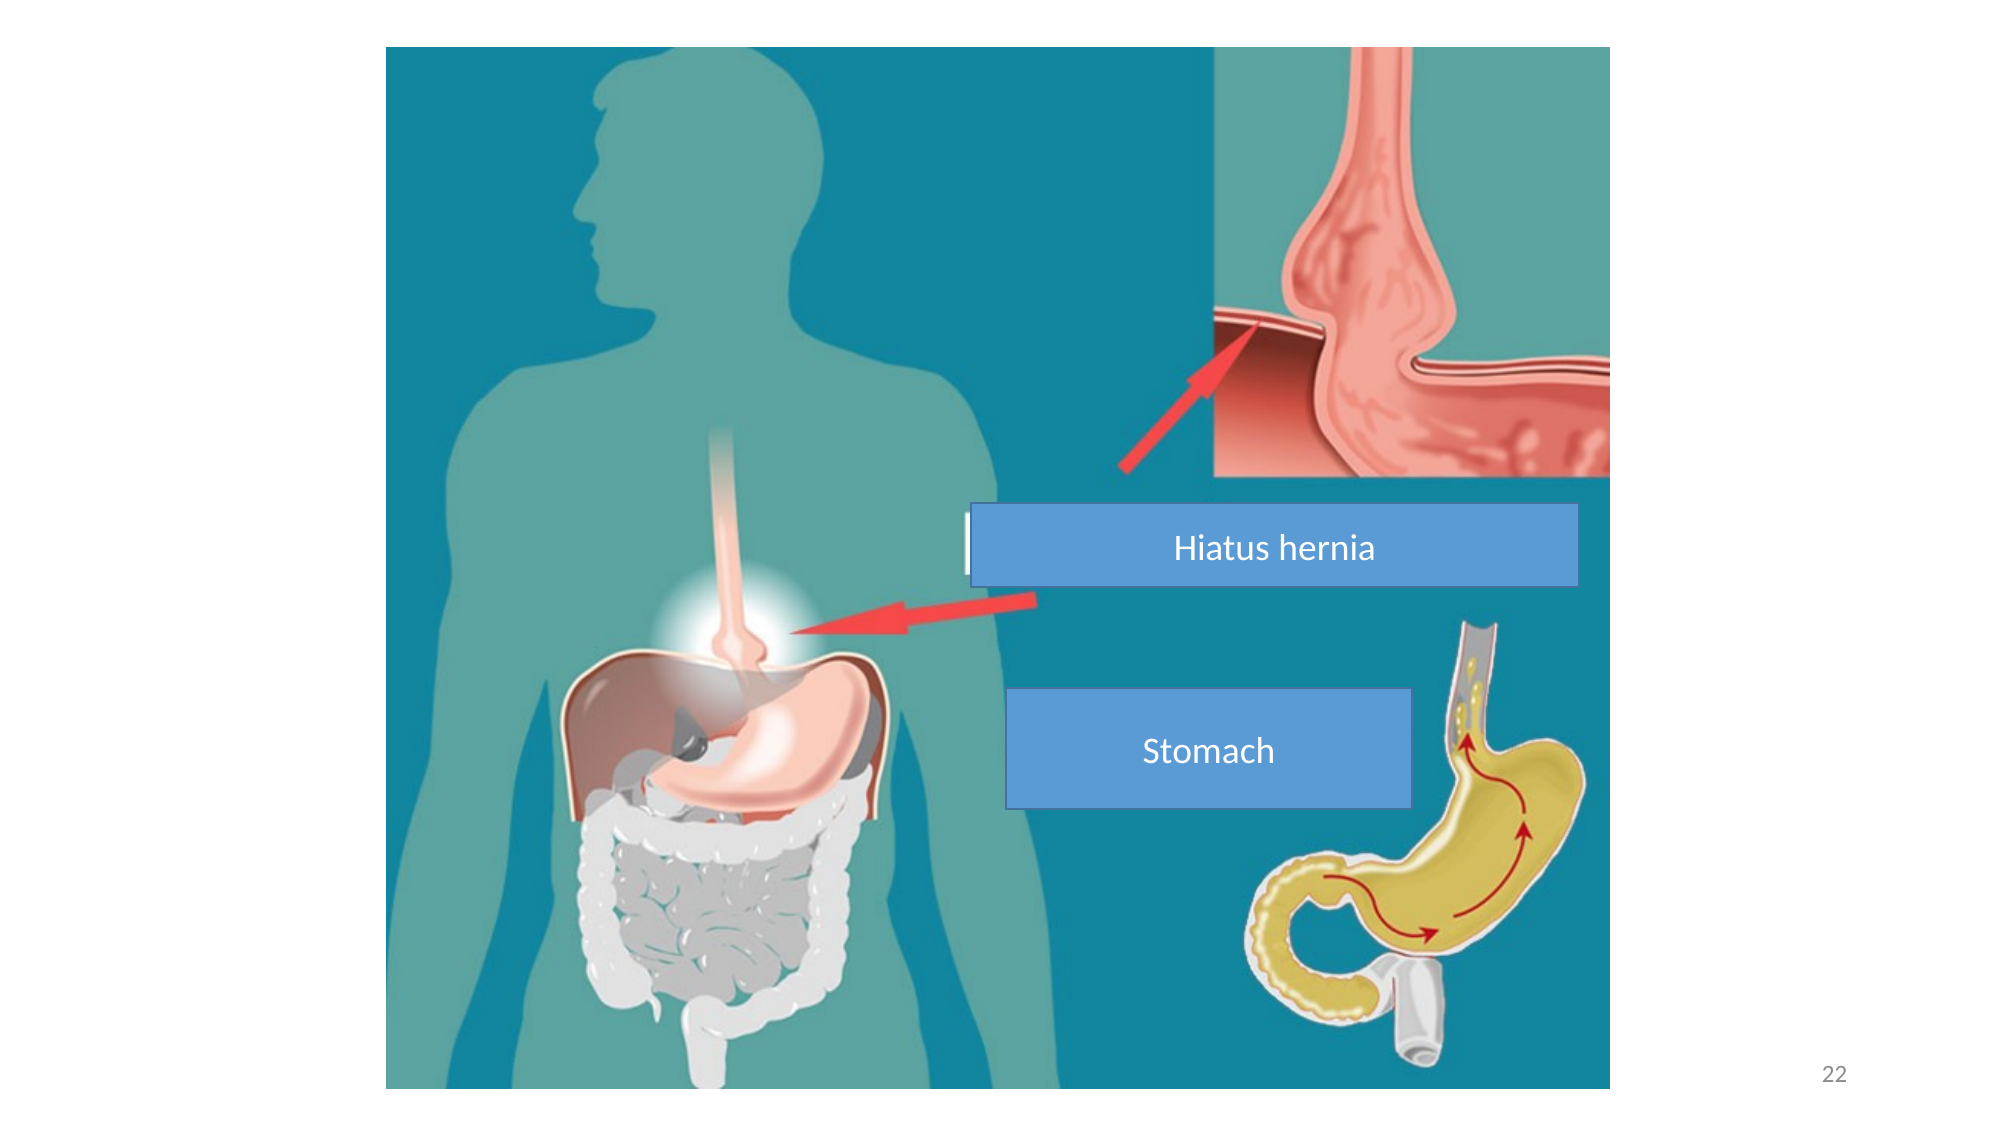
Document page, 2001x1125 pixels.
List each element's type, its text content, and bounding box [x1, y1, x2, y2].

picture [386, 47, 1610, 1089]
slide_number 22 [1412, 1042, 1863, 1103]
